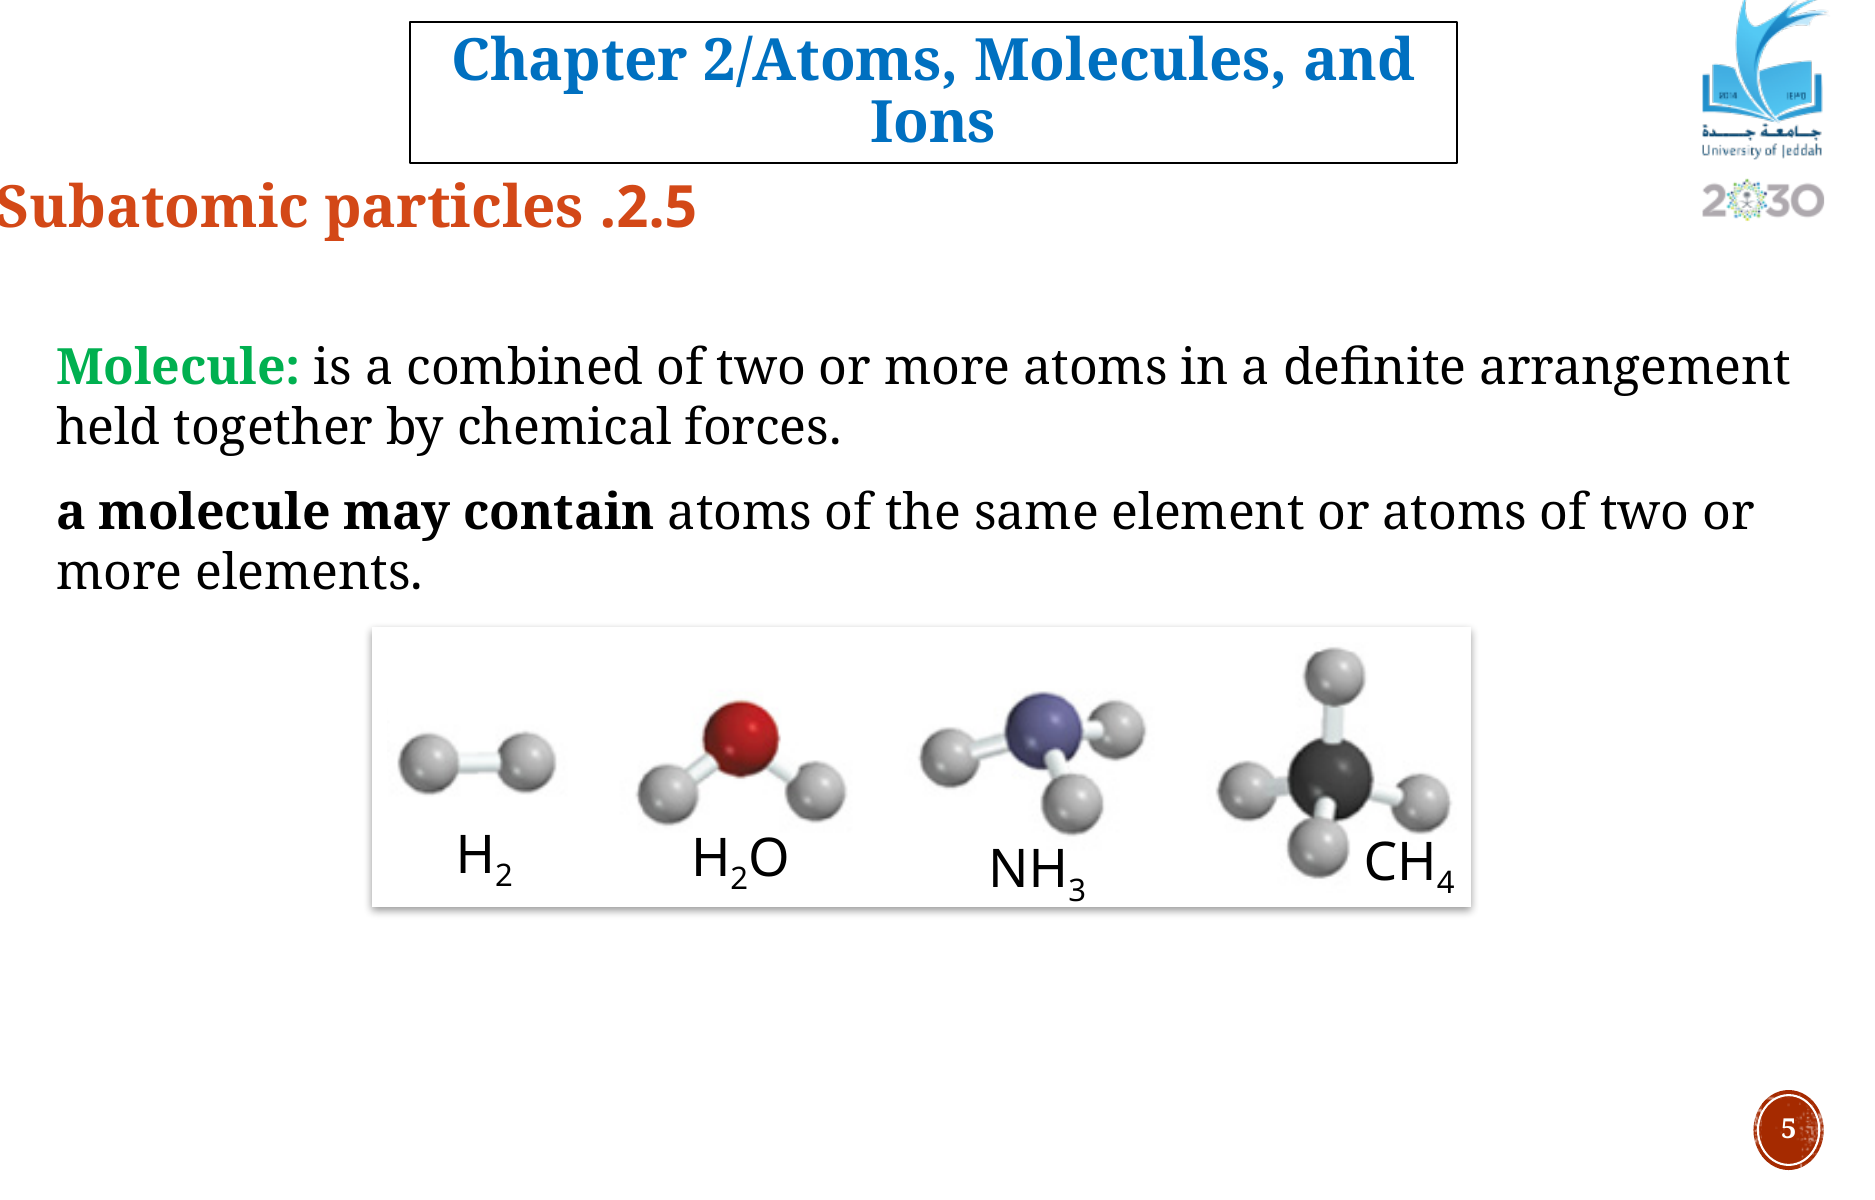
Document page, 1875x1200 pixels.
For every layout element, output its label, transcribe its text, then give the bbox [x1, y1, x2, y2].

slide_number 5 [1739, 1097, 1838, 1162]
picture [1681, 0, 1846, 227]
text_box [390, 647, 1470, 905]
text_box Chapter 2/Atoms, Molecules, and Ions [409, 21, 1458, 164]
text_box Molecule: is a combined of two or more atoms in a definite arrangement held together by chemical forces. a molecule may contain atoms of the same element or atoms of two or more elements. [41, 326, 1846, 607]
text_box 2.5. Subatomic particles [0, 160, 713, 247]
